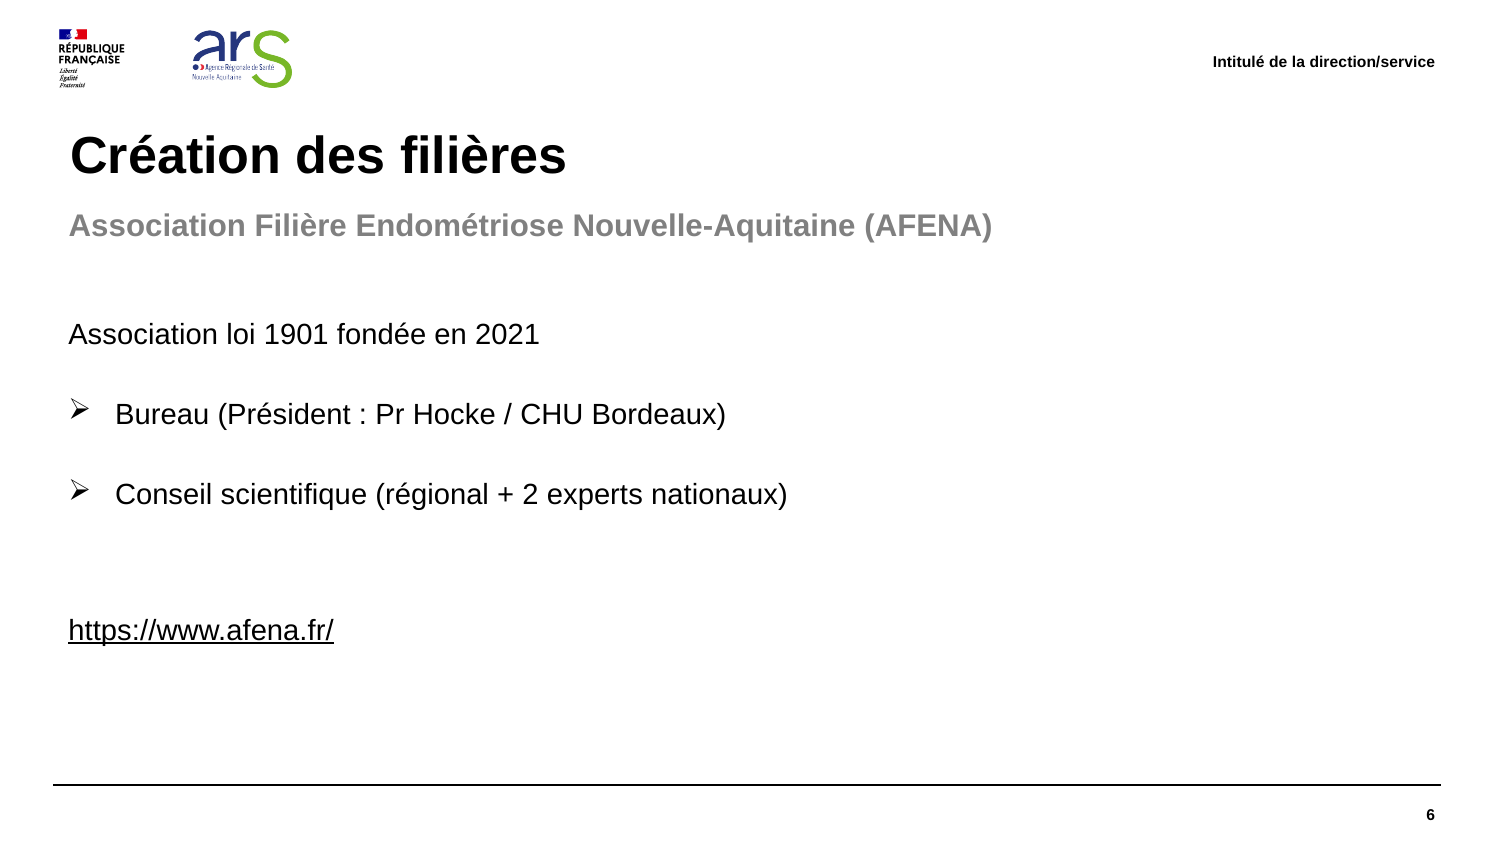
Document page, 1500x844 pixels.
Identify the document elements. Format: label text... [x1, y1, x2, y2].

picture [47, 17, 136, 107]
list Association Filière Endométriose Nouvelle-Aquitaine (AFENA) [53, 204, 1436, 245]
picture [192, 30, 292, 88]
title Création des filières [53, 112, 1436, 201]
slide_number 6 [1213, 784, 1436, 844]
list Association loi 1901 fondée en 2021 Bureau (Président : Pr Hocke / CHU Bordeaux) Conseil scientifique (régional + 2 experts nationaux) https://www.afena.fr/ [53, 280, 1436, 753]
footer Intitulé de la direction/service [470, 32, 1436, 92]
